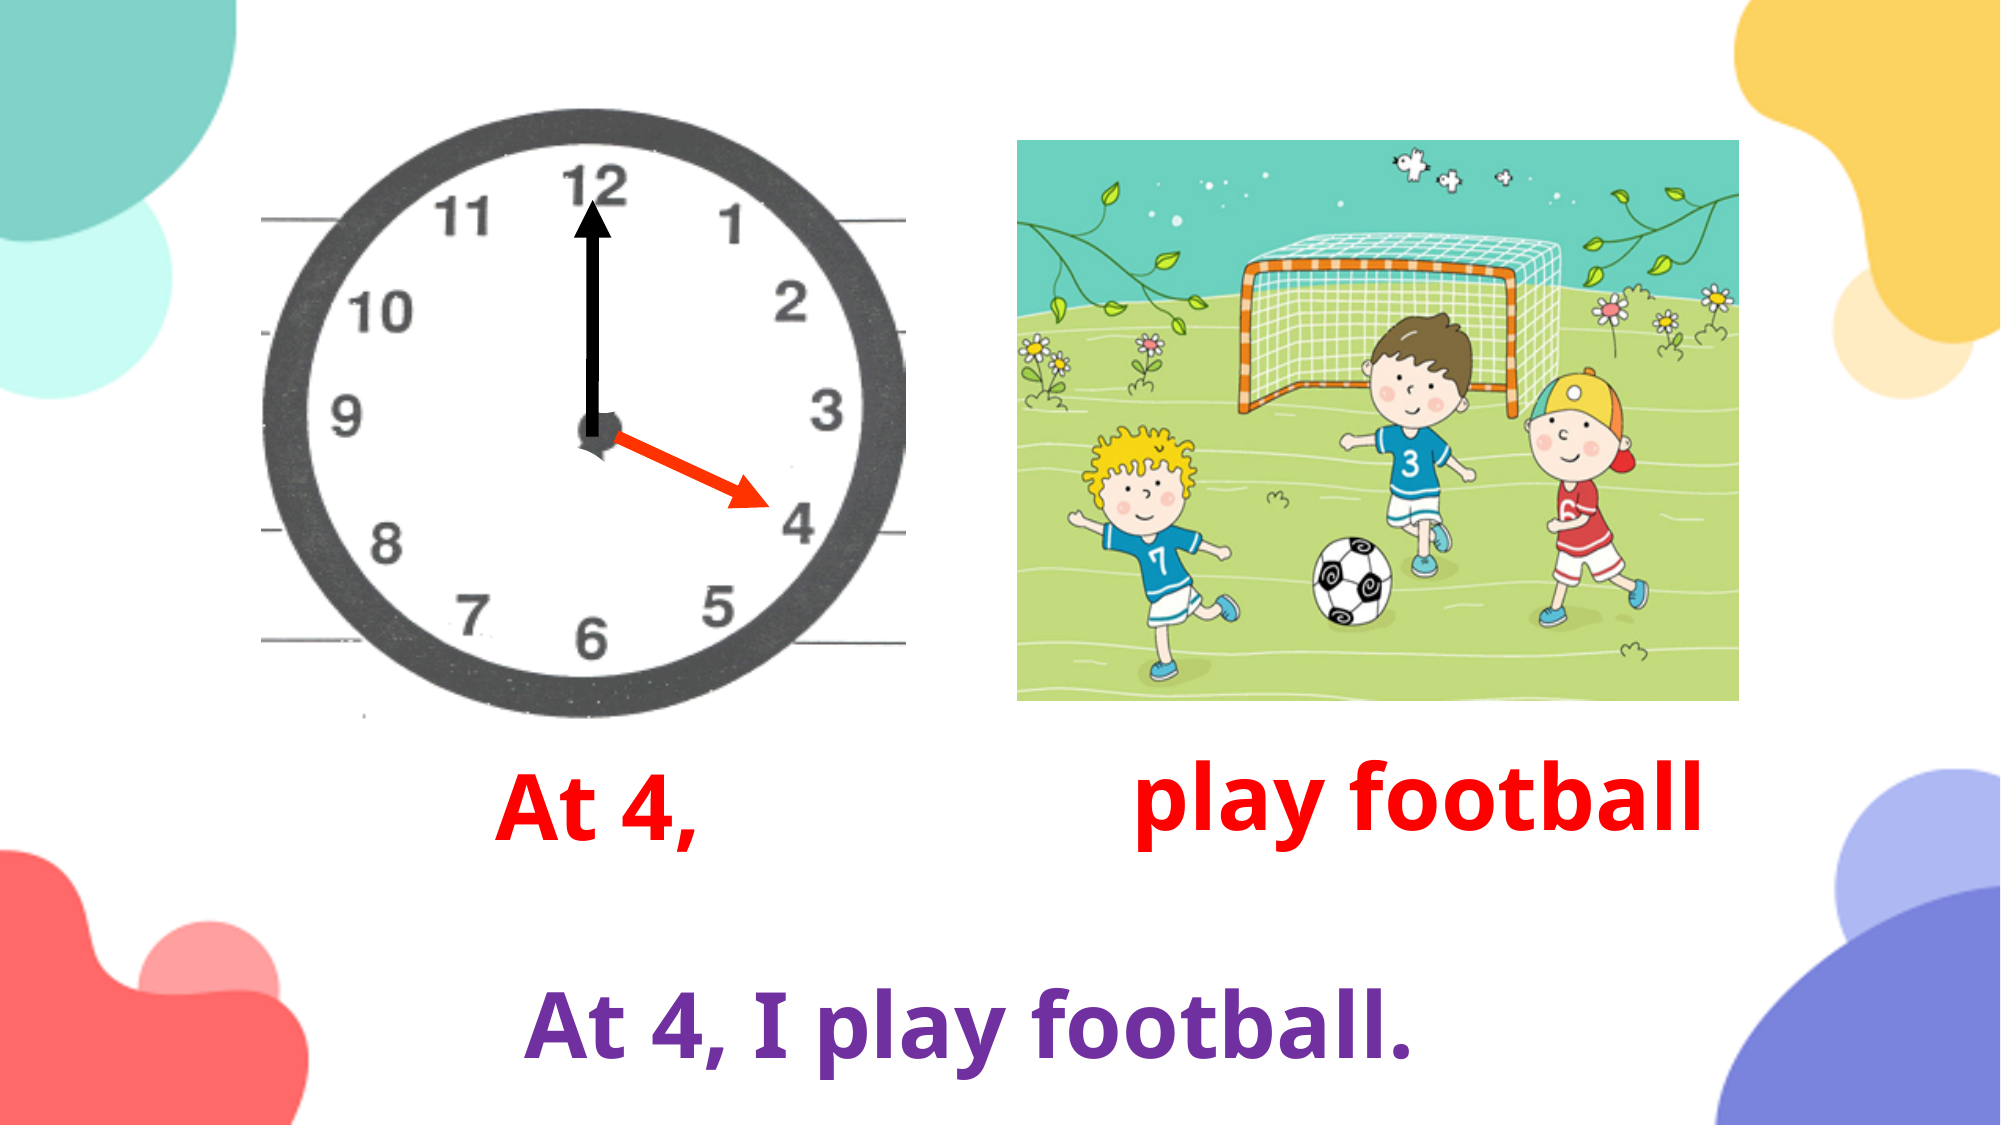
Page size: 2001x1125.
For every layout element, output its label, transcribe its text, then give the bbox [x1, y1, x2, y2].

text_box At 4, I play football. [509, 959, 1869, 1085]
text_box At 4, [480, 741, 906, 867]
text_box play football [1069, 731, 1914, 857]
picture [0, 0, 2001, 1125]
